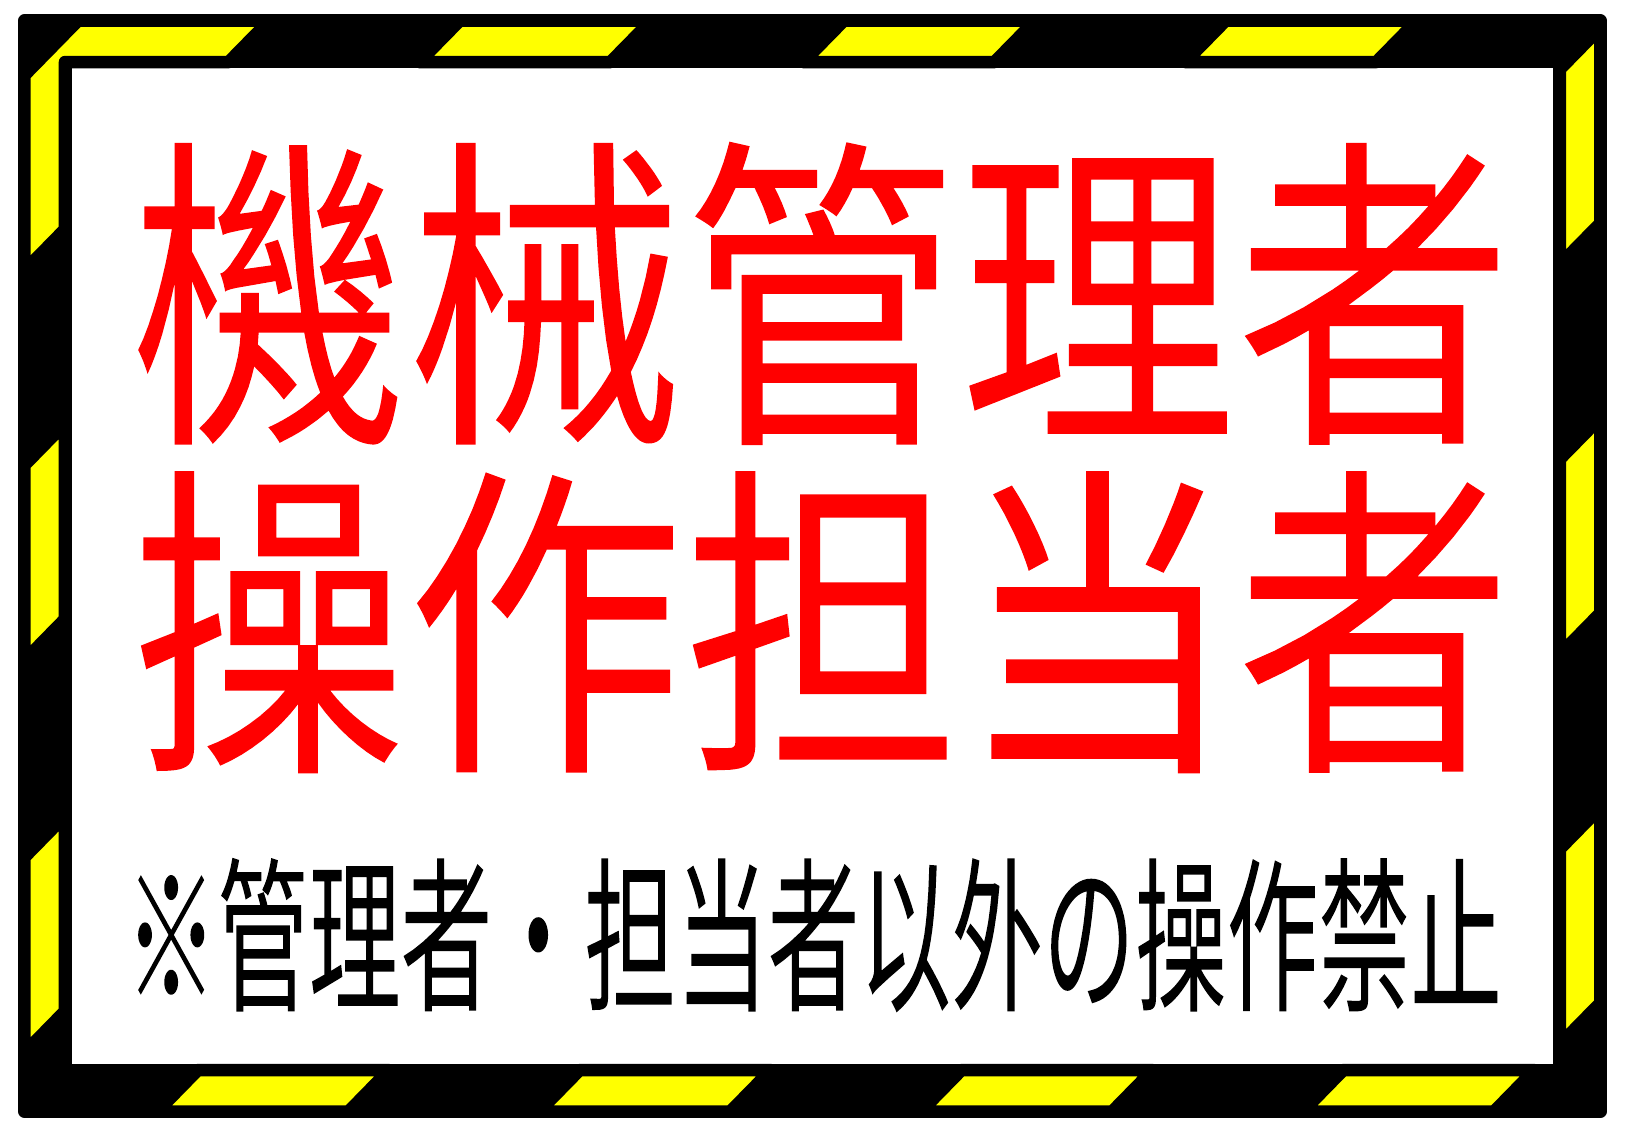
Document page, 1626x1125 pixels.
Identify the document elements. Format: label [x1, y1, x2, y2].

text_box [24, 20, 1601, 1112]
